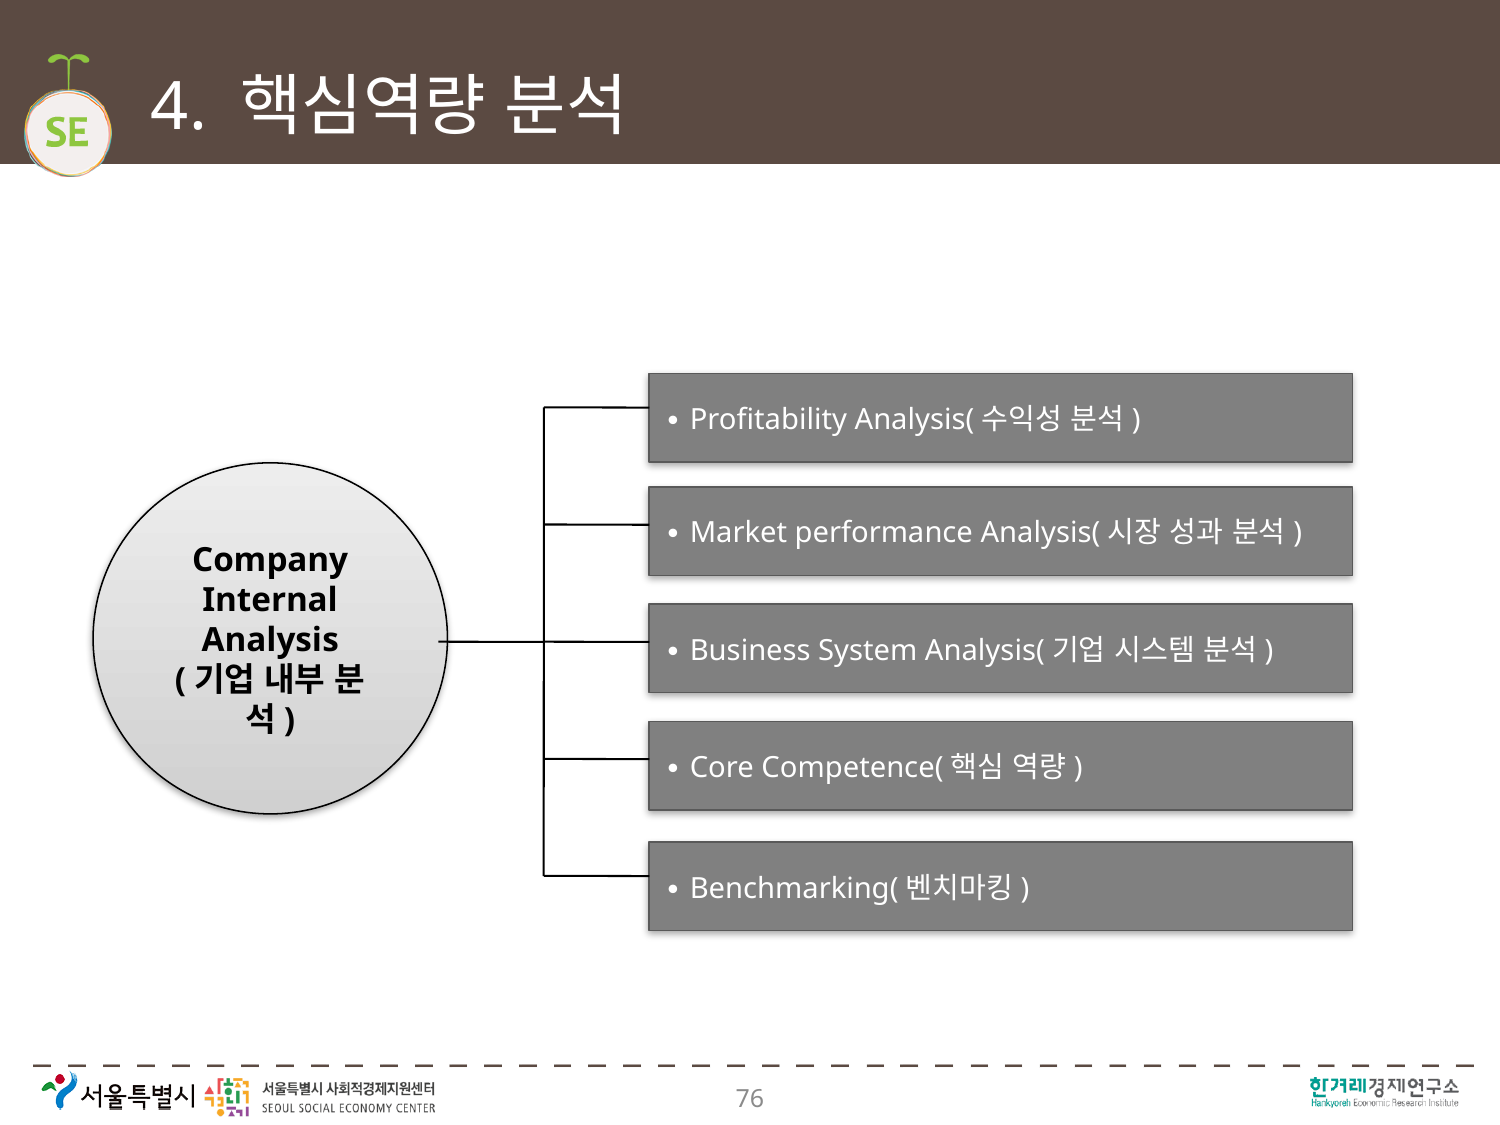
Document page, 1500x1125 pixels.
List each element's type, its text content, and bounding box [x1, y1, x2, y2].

text_box Company Internal Analysis (기업 내부 분석) [92, 462, 449, 815]
text_box ∙ Profitability Analysis(수익성 분석) [648, 373, 1353, 463]
text_box 자료수집 방법 결정 [314, 643, 449, 649]
title 4. 핵심역량 분석 [135, 45, 1463, 161]
text_box ∙ Benchmarking(벤치마킹) [648, 841, 1353, 931]
text_box ∙ Core Competence(핵심 역량) [648, 721, 1353, 811]
slide_number 76 [696, 1069, 804, 1125]
text_box ∙ Market performance Analysis(시장 성과 분석) [648, 486, 1353, 576]
picture [0, 0, 1500, 1125]
text_box ∙ Business System Analysis(기업 시스템 분석) [648, 603, 1353, 693]
text_box [648, 643, 772, 648]
